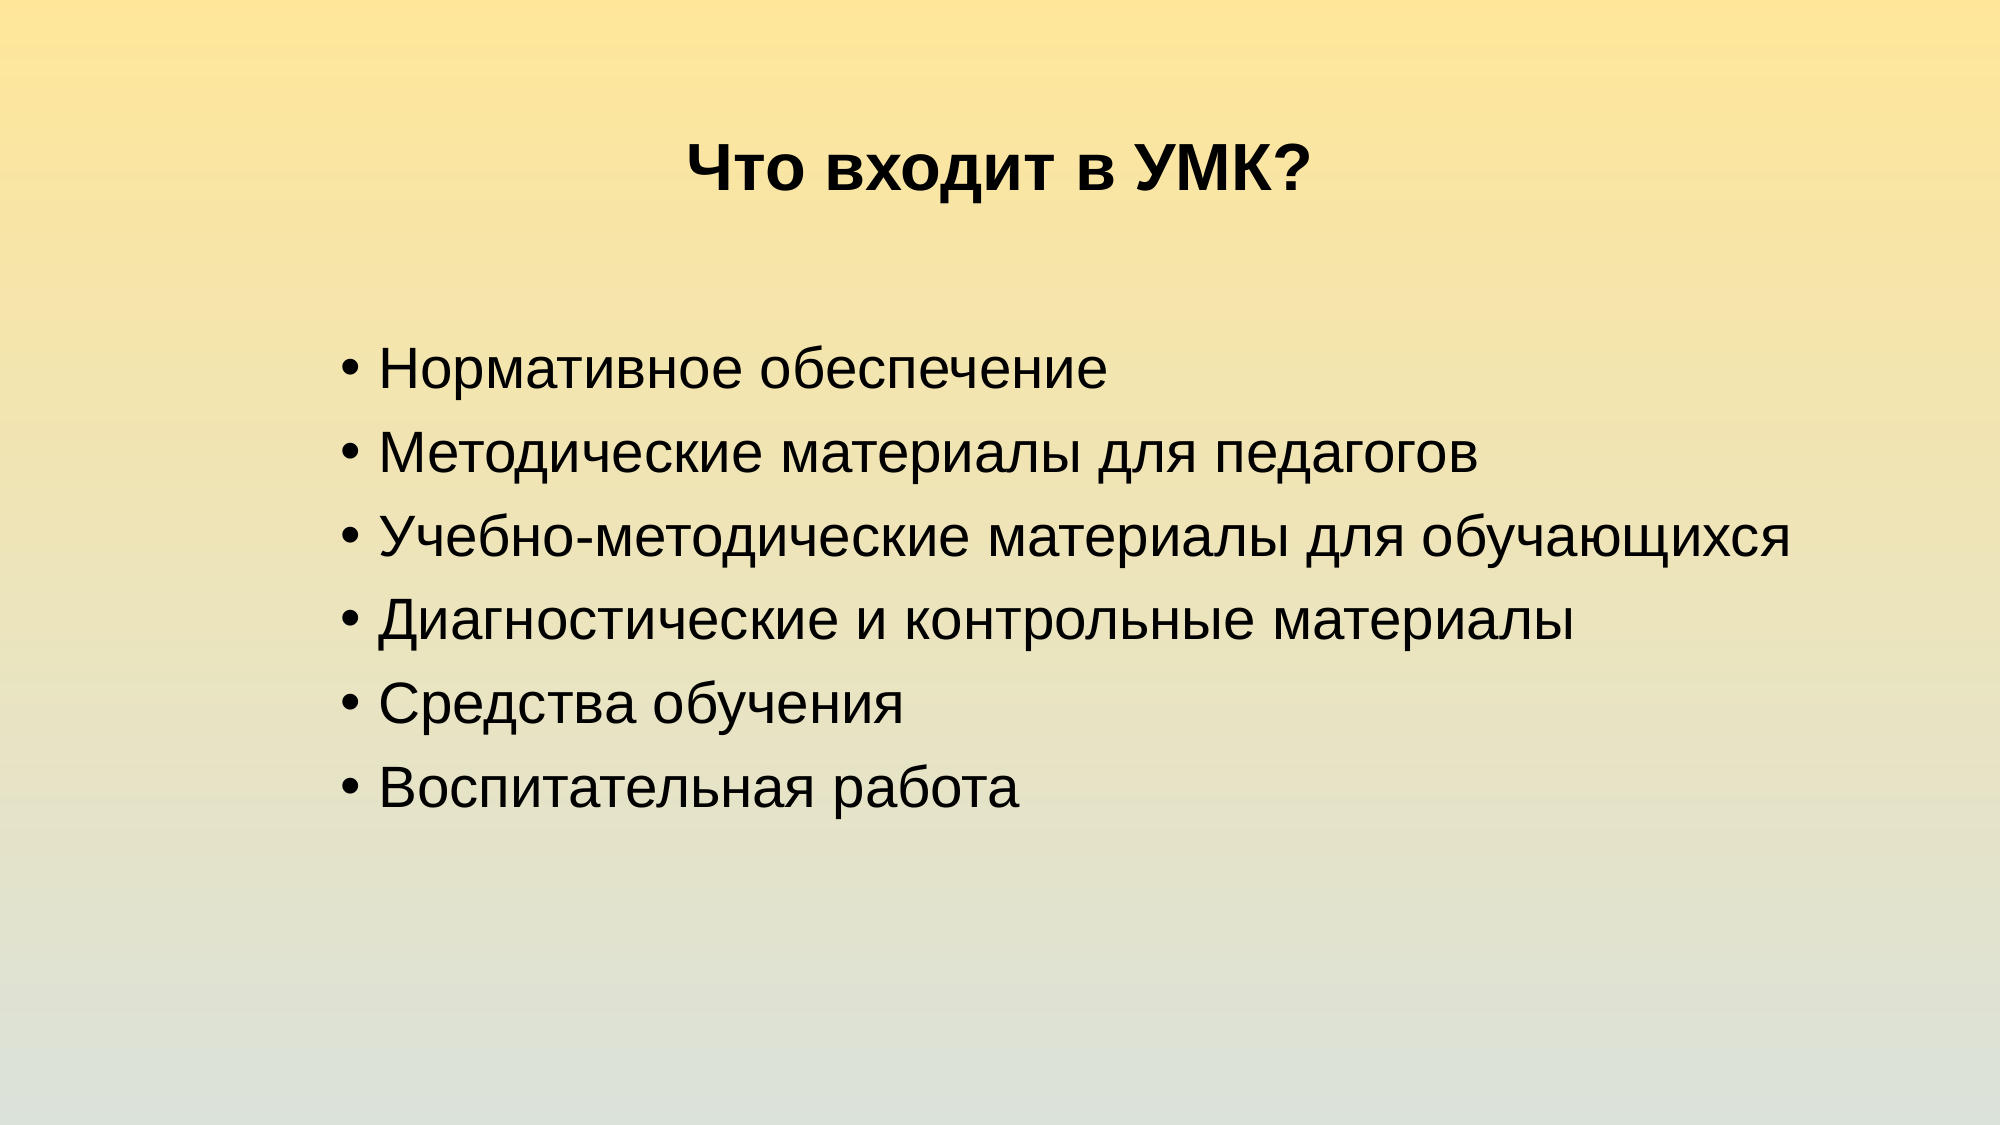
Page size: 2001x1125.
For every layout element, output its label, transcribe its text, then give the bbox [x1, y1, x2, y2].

title Что входит в УМК? [137, 59, 1863, 278]
list Нормативное обеспечение Методические материалы для педагогов Учебно-методические материалы для обучающихся Диагностические и контрольные материалы Средства обучения Воспитательная работа [325, 331, 1911, 932]
